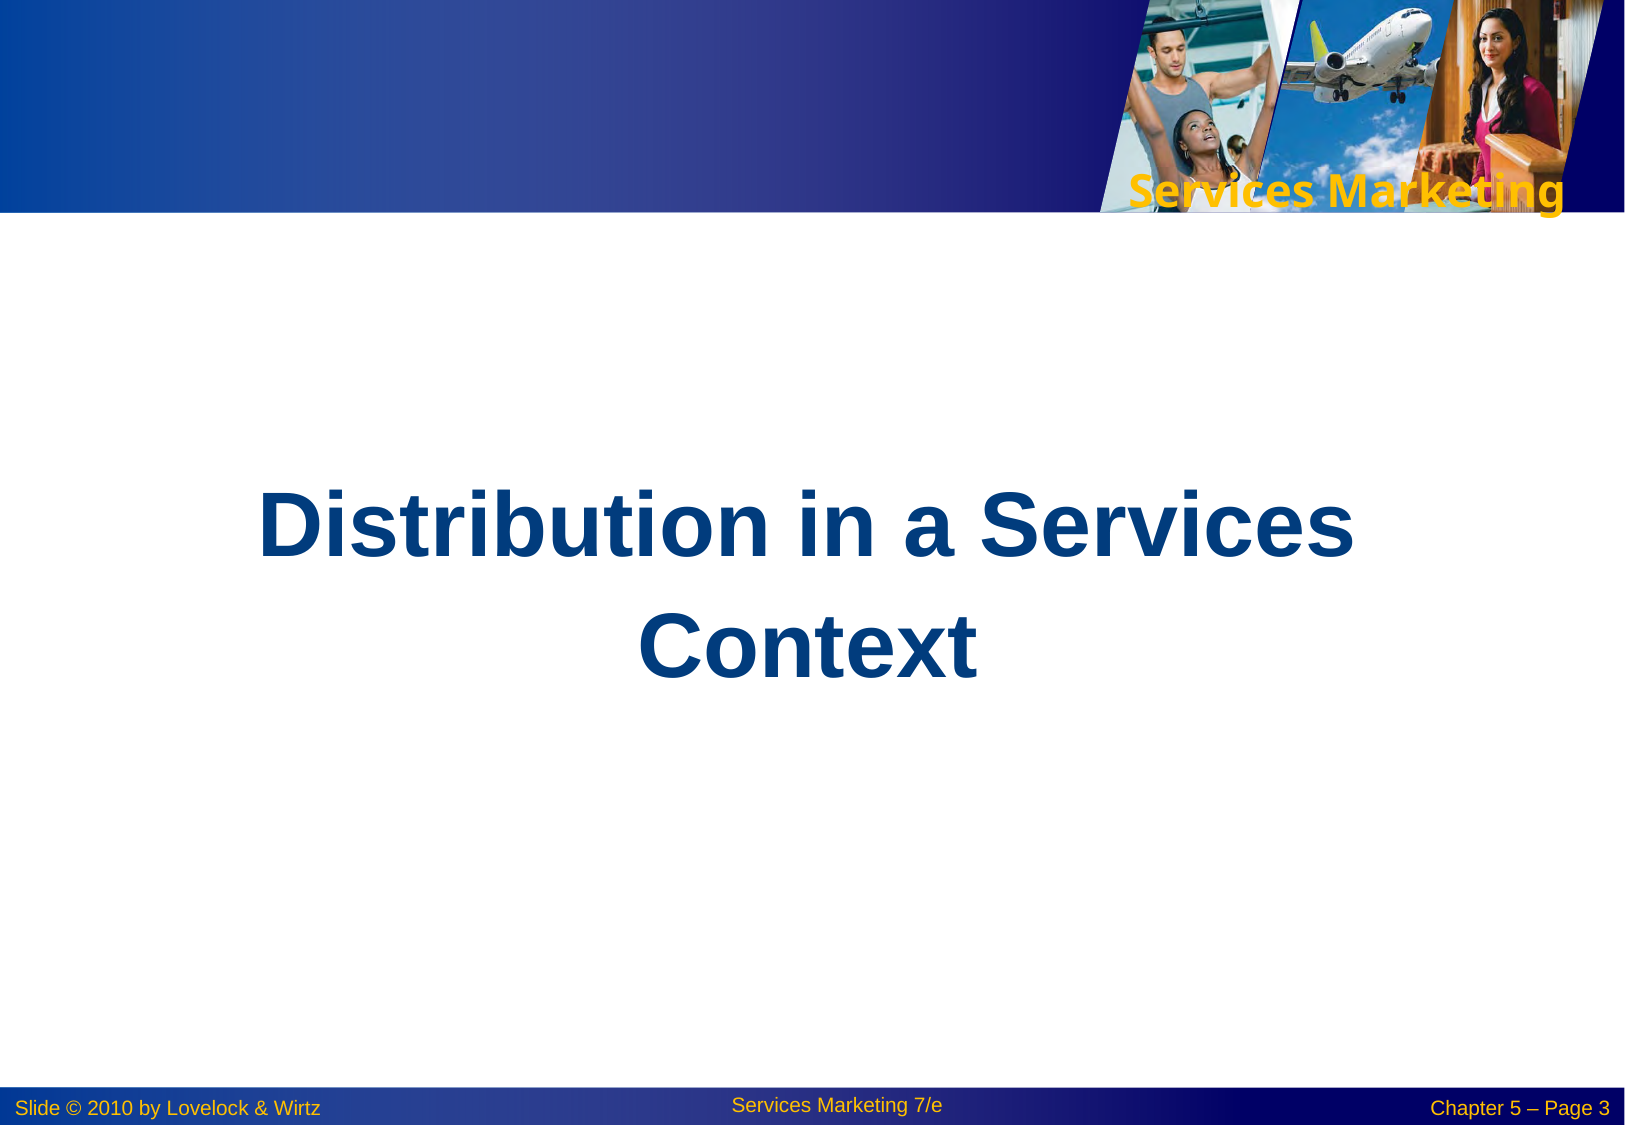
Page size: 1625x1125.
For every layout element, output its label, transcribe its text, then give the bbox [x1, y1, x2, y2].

picture [1100, 0, 1604, 213]
picture [1546, 187, 1556, 202]
picture [1162, 186, 1172, 192]
text_box Distribution in a Services Context [115, 410, 1500, 740]
